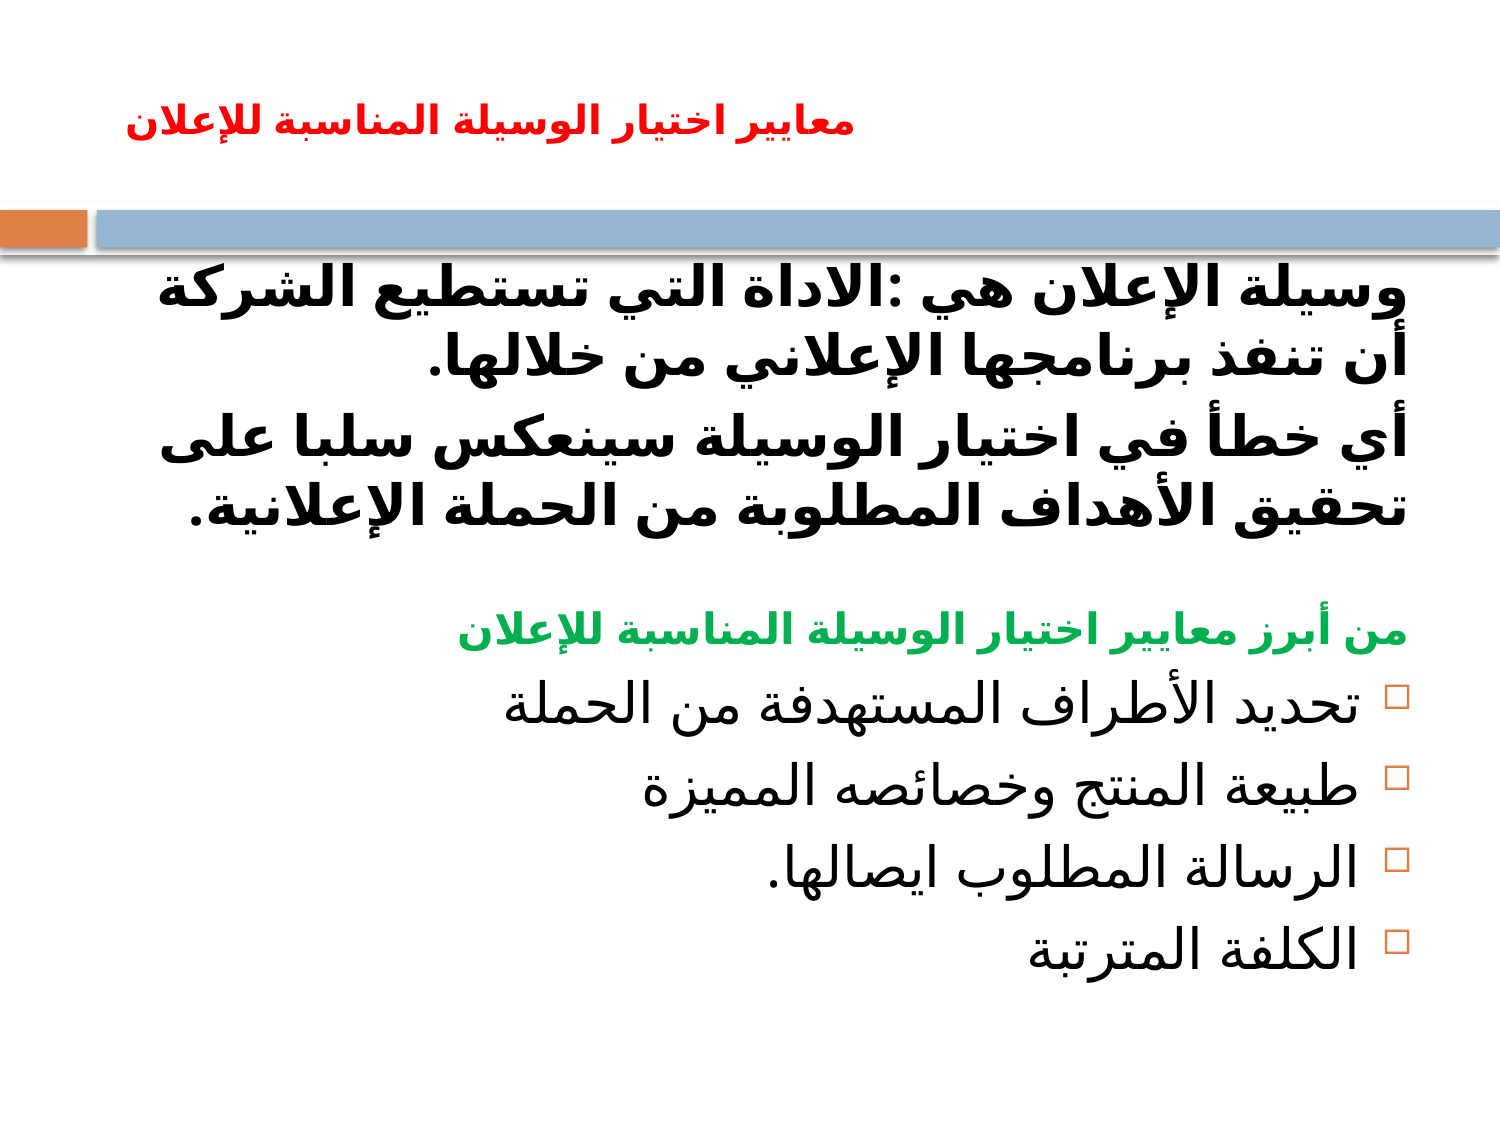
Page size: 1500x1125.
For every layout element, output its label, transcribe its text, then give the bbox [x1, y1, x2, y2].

list وسيلة الإعلان هي :الاداة التي تستطيع الشركة أن تنفذ برنامجها الإعلاني من خلالها. أي خطأ في اختيار الوسيلة سينعكس سلبا على تحقيق الأهداف المطلوبة من الحملة الإعلانية. من أبرز معايير اختيار الوسيلة المناسبة للإعلان تحديد الأطراف المستهدفة من الحملة طبيعة المنتج وخصائصه المميزة الرسالة المطلوب ايصالها. الكلفة المترتبة [75, 160, 1425, 1005]
title معايير اختيار الوسيلة المناسبة للإعلان [100, 37, 1438, 200]
